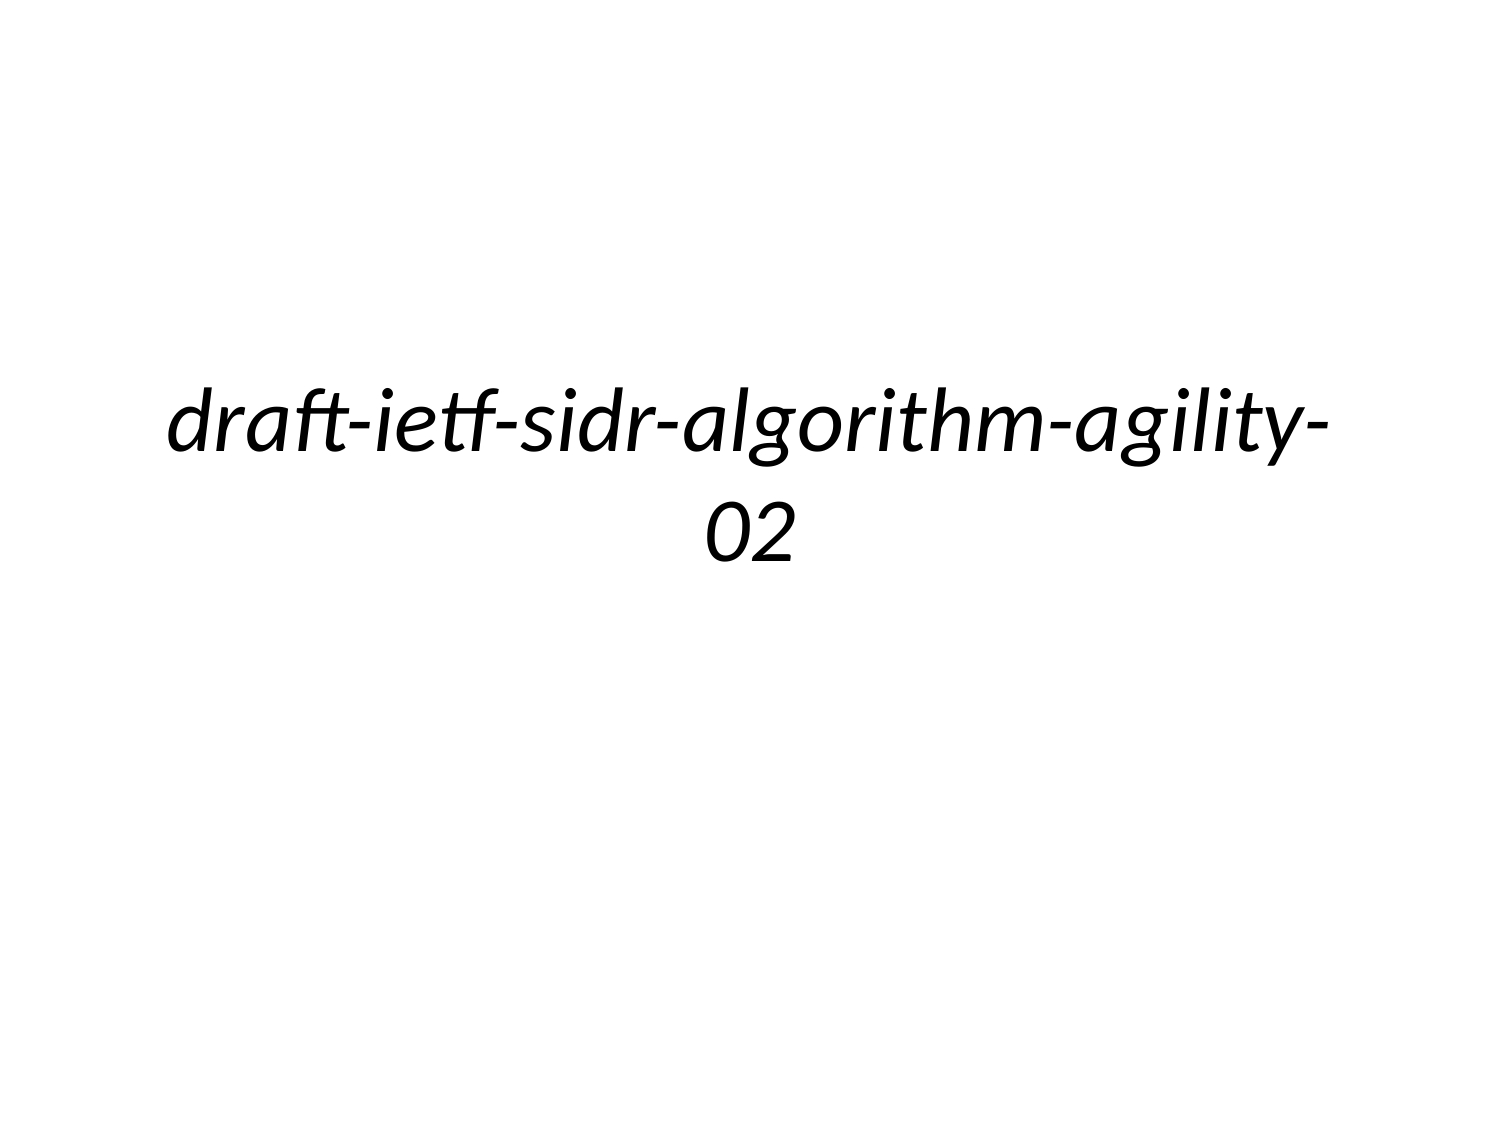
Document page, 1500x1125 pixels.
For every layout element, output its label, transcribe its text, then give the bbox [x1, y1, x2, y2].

title draft-ietf-sidr-algorithm-agility-02 [112, 349, 1388, 591]
